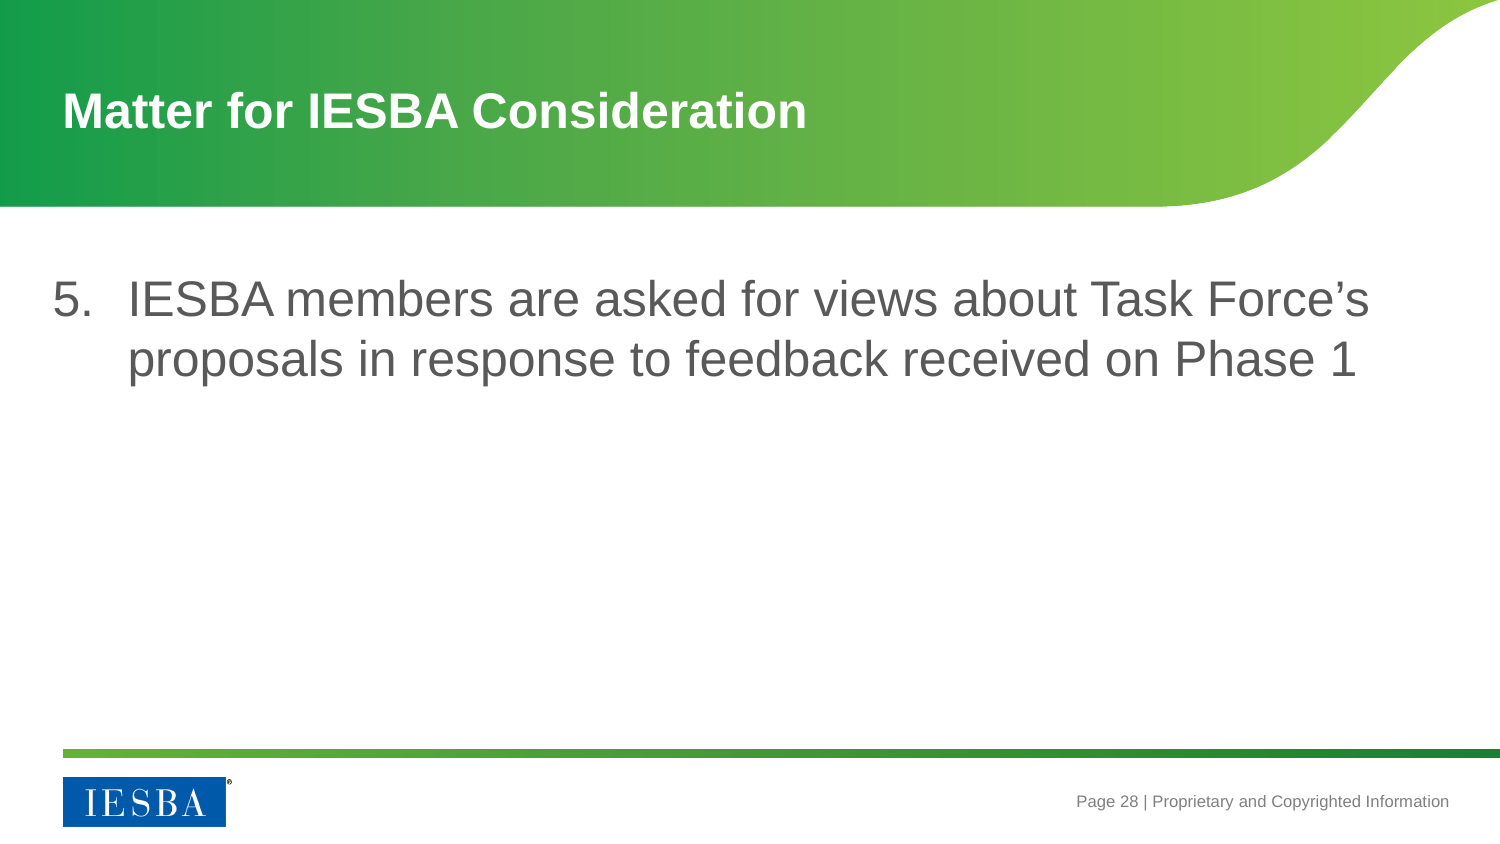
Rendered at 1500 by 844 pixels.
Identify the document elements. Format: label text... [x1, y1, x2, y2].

title Matter for IESBA Consideration [62, 75, 1300, 142]
list IESBA members are asked for views about Task Force’s proposals in response to feedback received on Phase 1 [37, 259, 1463, 762]
picture [63, 777, 232, 827]
picture [0, 0, 1500, 207]
